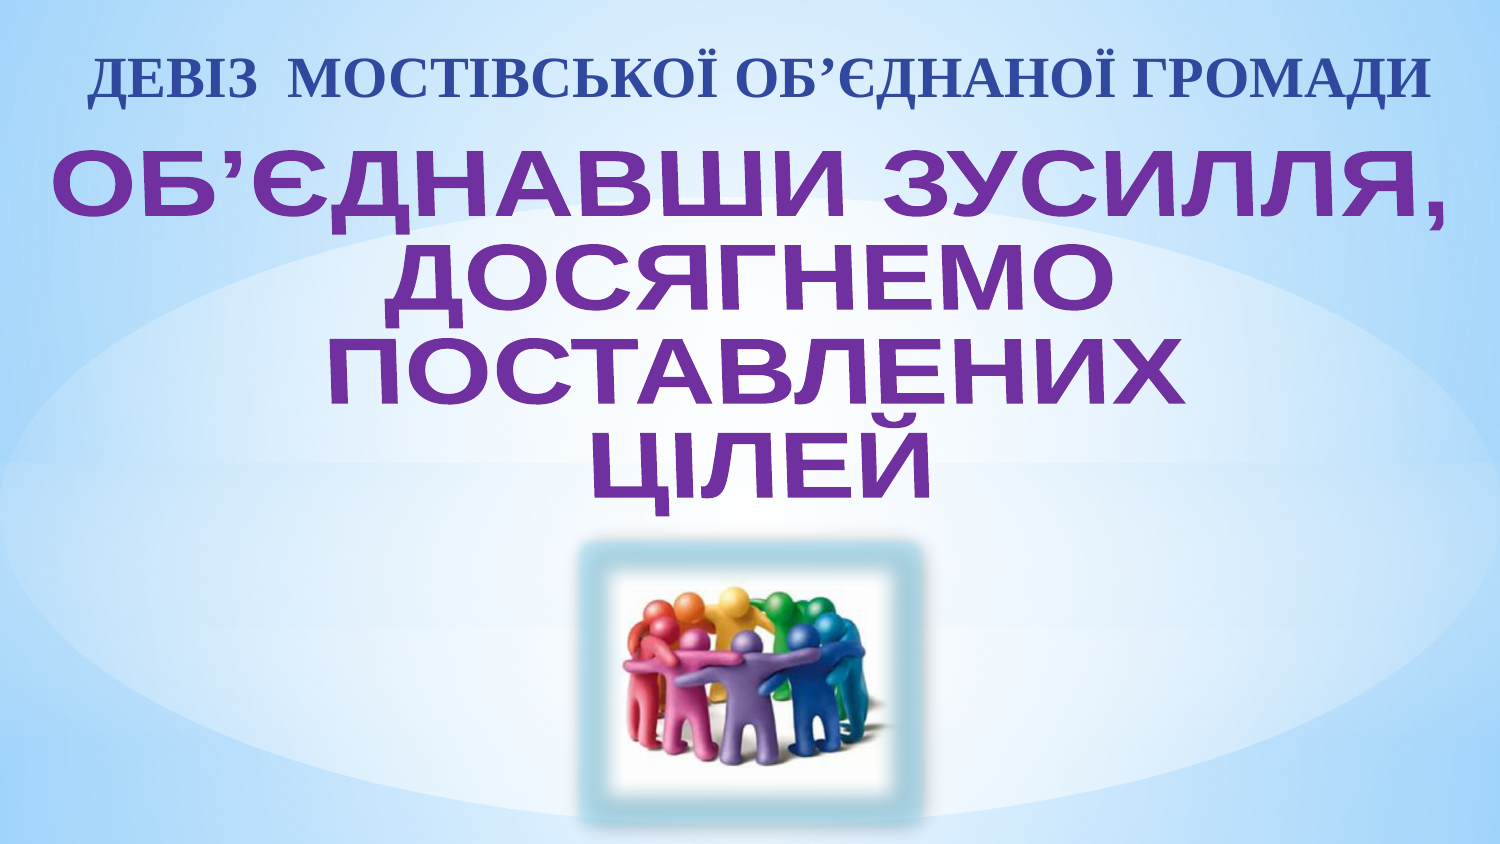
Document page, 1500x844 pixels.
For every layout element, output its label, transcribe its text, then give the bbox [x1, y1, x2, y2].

picture [587, 548, 913, 818]
text_box ДЕВІЗ МОСТІВСЬКОЇ ОБ’ЄДНАНОЇ ГРОМАДИ [72, 32, 1447, 117]
